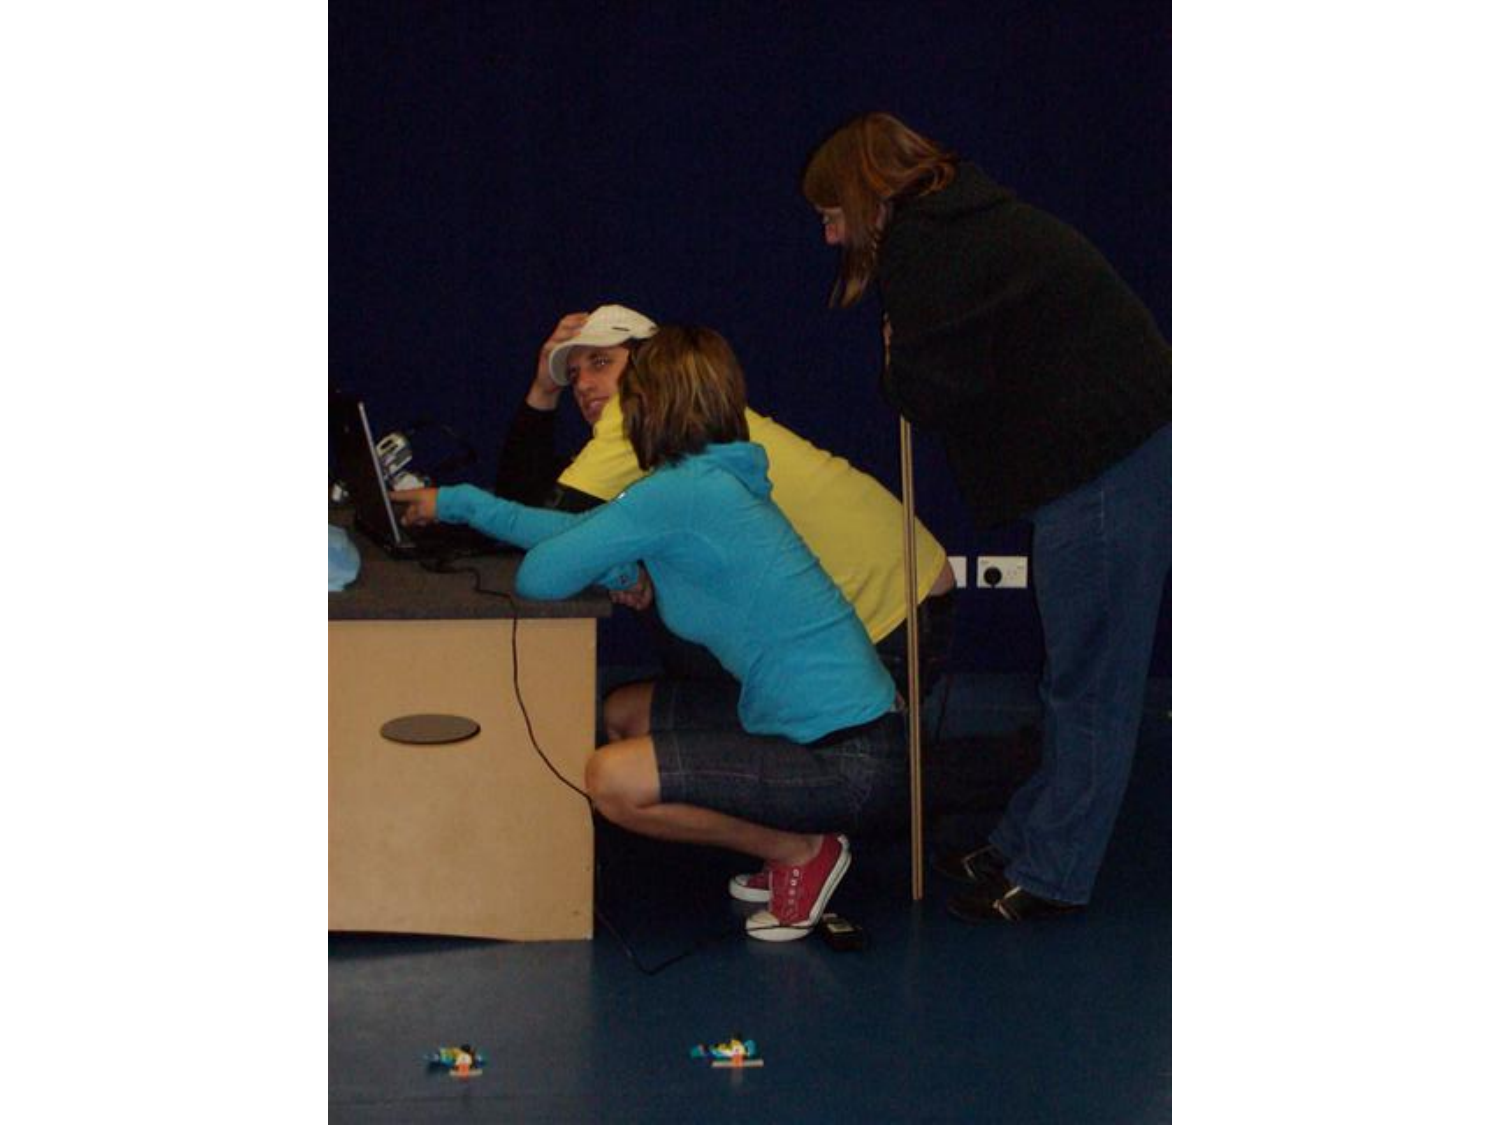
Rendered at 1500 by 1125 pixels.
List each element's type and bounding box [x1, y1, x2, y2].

picture [327, 0, 1173, 1125]
